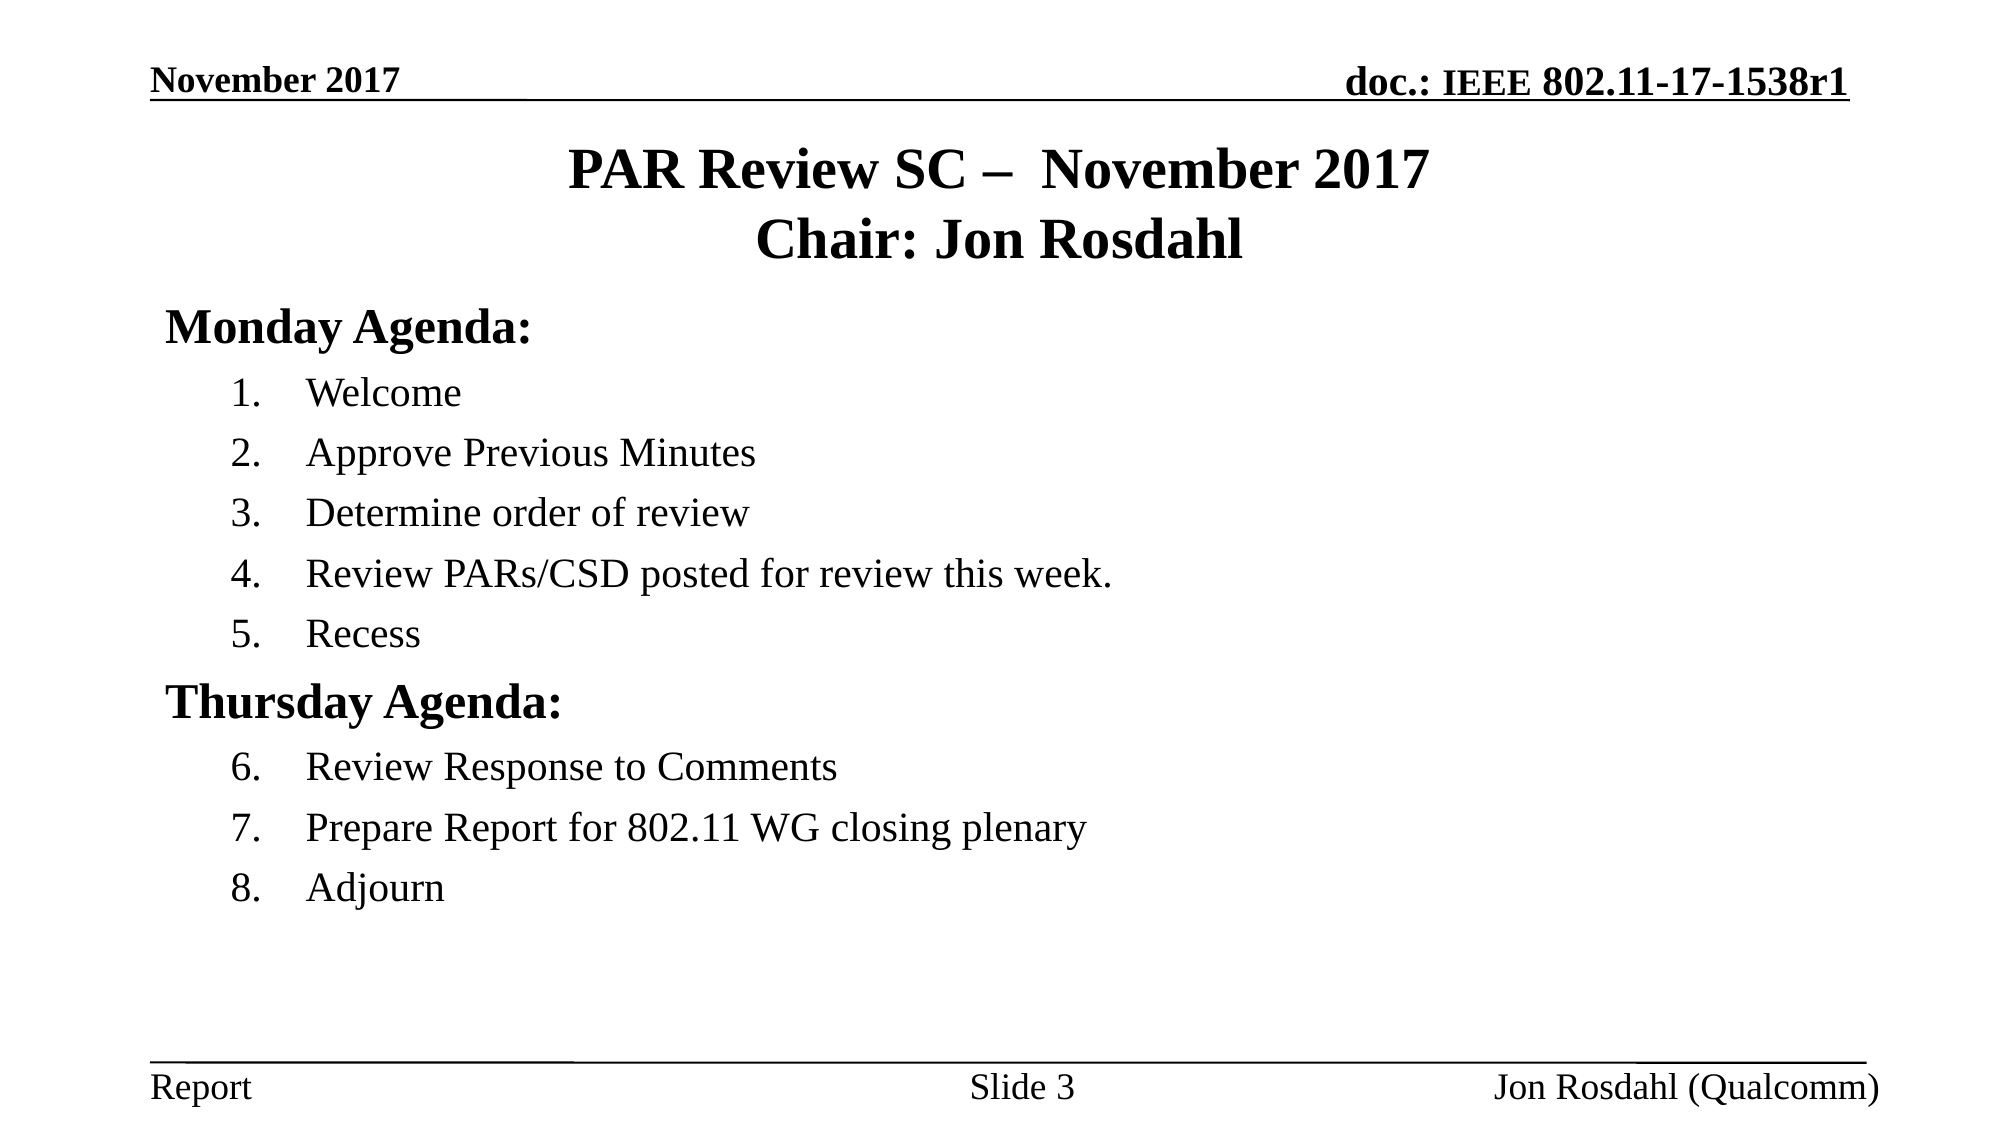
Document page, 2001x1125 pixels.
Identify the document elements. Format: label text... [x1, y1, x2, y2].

footer Jon Rosdahl (Qualcomm) [1436, 1061, 1881, 1108]
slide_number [149, 49, 431, 100]
list Monday Agenda: Welcome Approve Previous Minutes Determine order of review Review PARs/CSD posted for review this week. Recess Thursday Agenda: Review Response to Comments Prepare Report for 802.11 WG closing plenary Adjourn [149, 285, 1850, 1024]
title PAR Review SC – November 2017 Chair: Jon Rosdahl [149, 112, 1850, 285]
slide_number Slide 3 [950, 1061, 1095, 1125]
text_box Draft Agenda: [373, 210, 835, 286]
